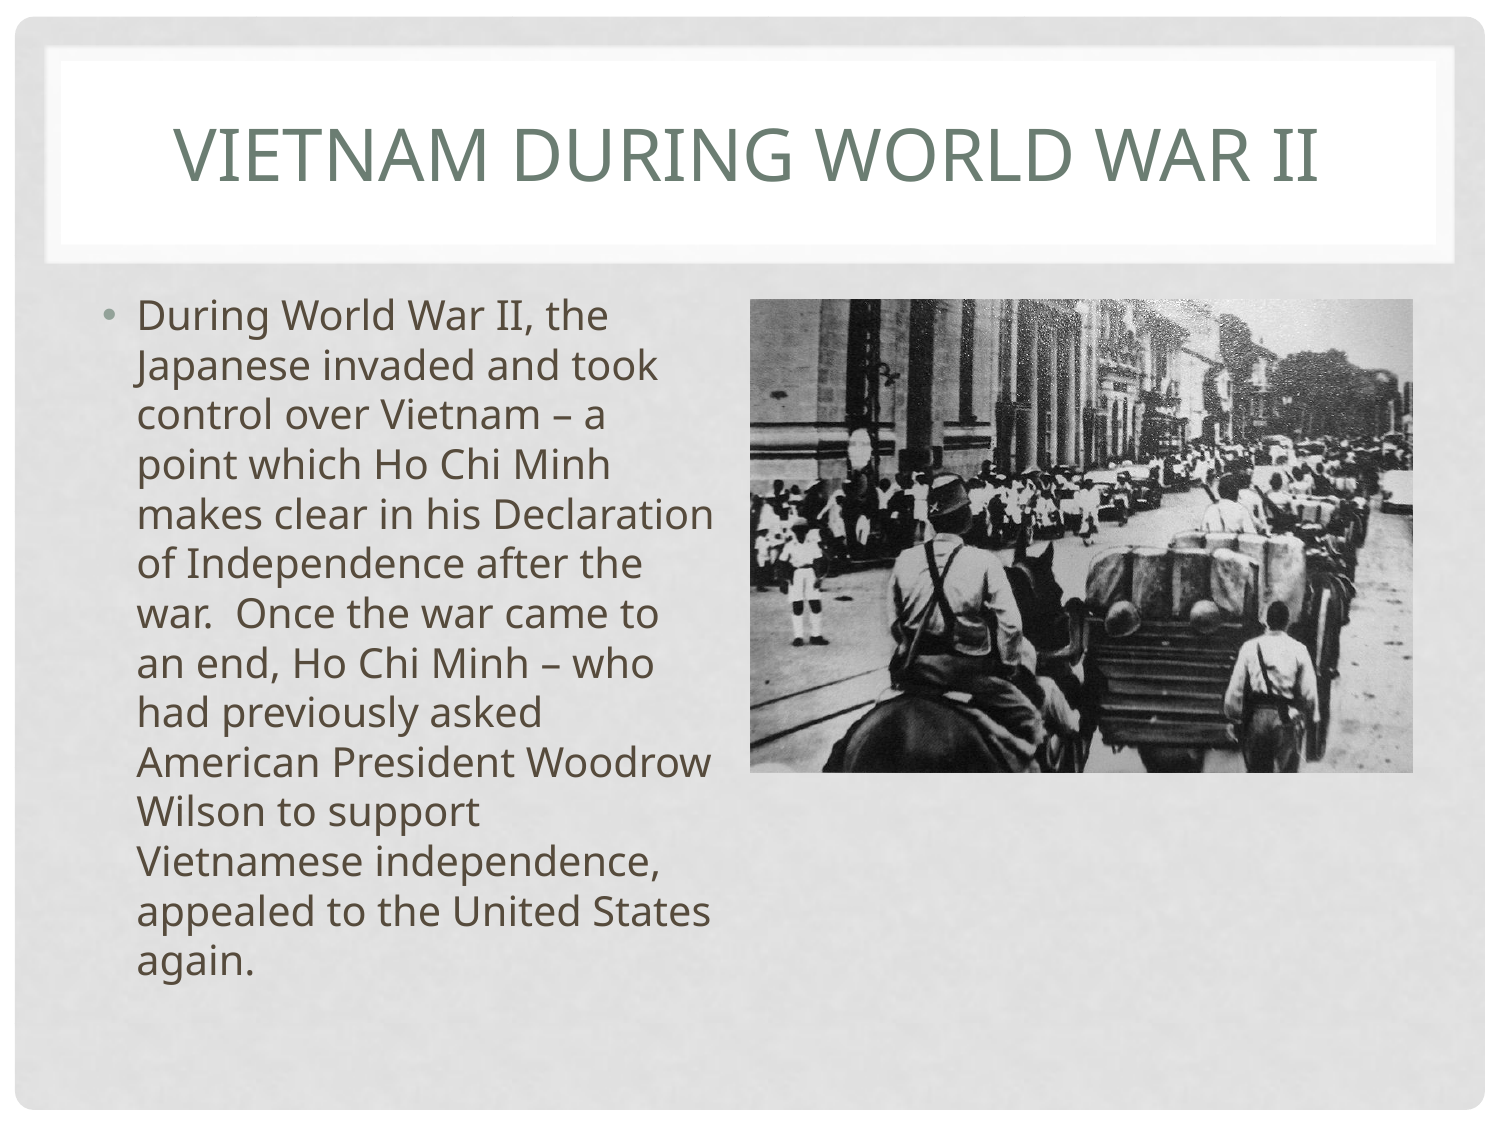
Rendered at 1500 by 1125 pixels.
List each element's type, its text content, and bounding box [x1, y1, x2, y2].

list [749, 299, 1413, 774]
list During World War II, the Japanese invaded and took control over Vietnam – a point which Ho Chi Minh makes clear in his Declaration of Independence after the war. Once the war came to an end, Ho Chi Minh – who had previously asked American President Woodrow Wilson to support Vietnamese independence, appealed to the United States again. [69, 281, 733, 1005]
title Vietnam During World War II [69, 66, 1425, 238]
